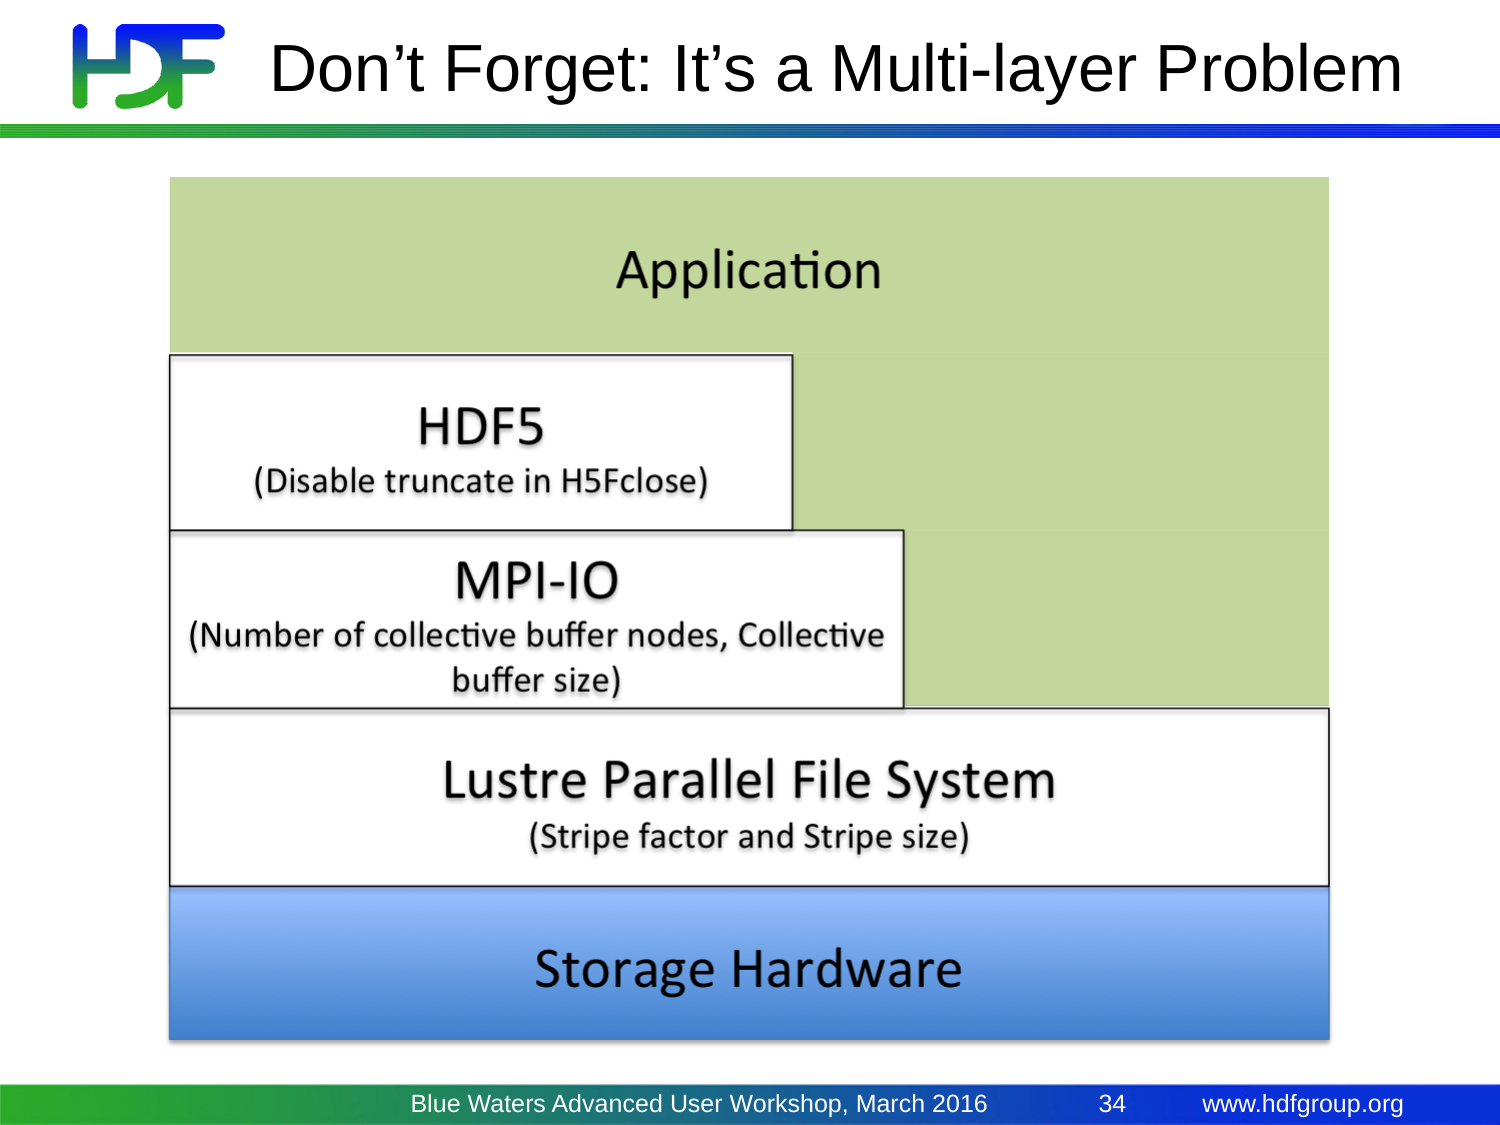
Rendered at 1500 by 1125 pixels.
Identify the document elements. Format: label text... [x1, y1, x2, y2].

title Don’t Forget: It’s a Multi-layer Problem [225, 24, 1450, 113]
slide_number 34 [1049, 1087, 1176, 1125]
footer Blue Waters Advanced User Workshop, March 2016 [374, 1087, 1026, 1125]
picture [0, 0, 1500, 1125]
